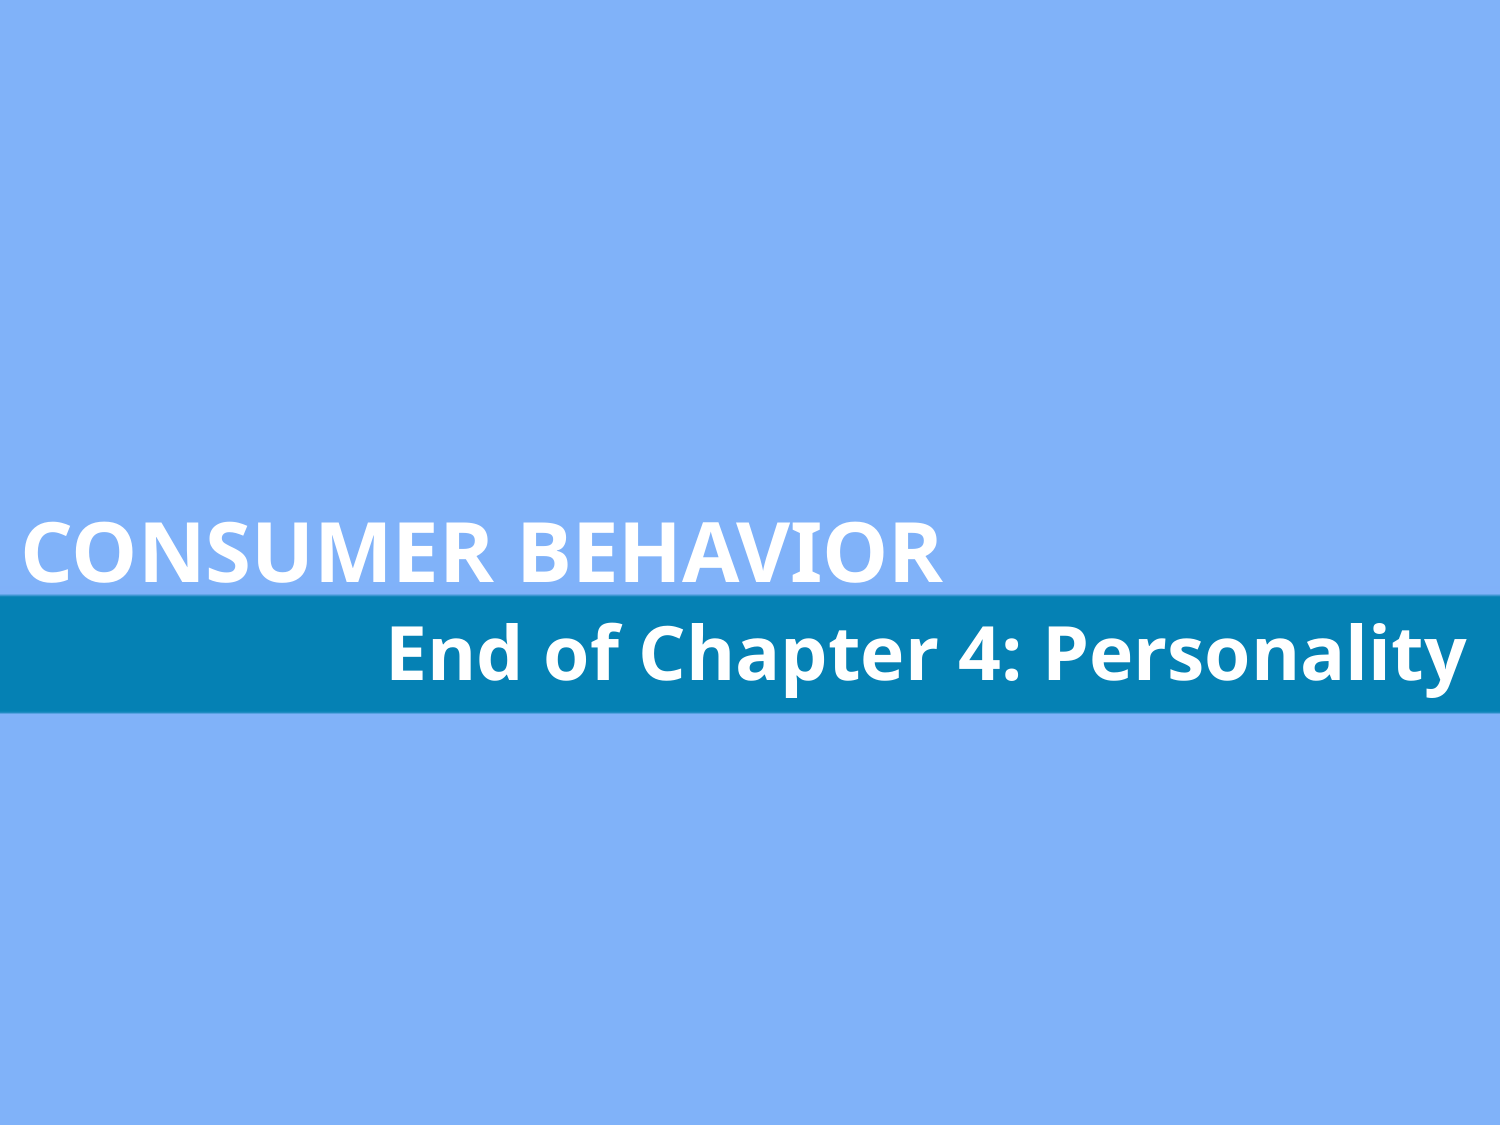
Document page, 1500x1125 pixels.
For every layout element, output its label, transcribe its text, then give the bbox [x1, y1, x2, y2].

text_box End of Chapter 4: Personality [18, 597, 1483, 703]
picture [0, 0, 1500, 596]
text_box CONSUMER BEHAVIOR [5, 491, 1424, 592]
picture [0, 713, 1500, 1125]
